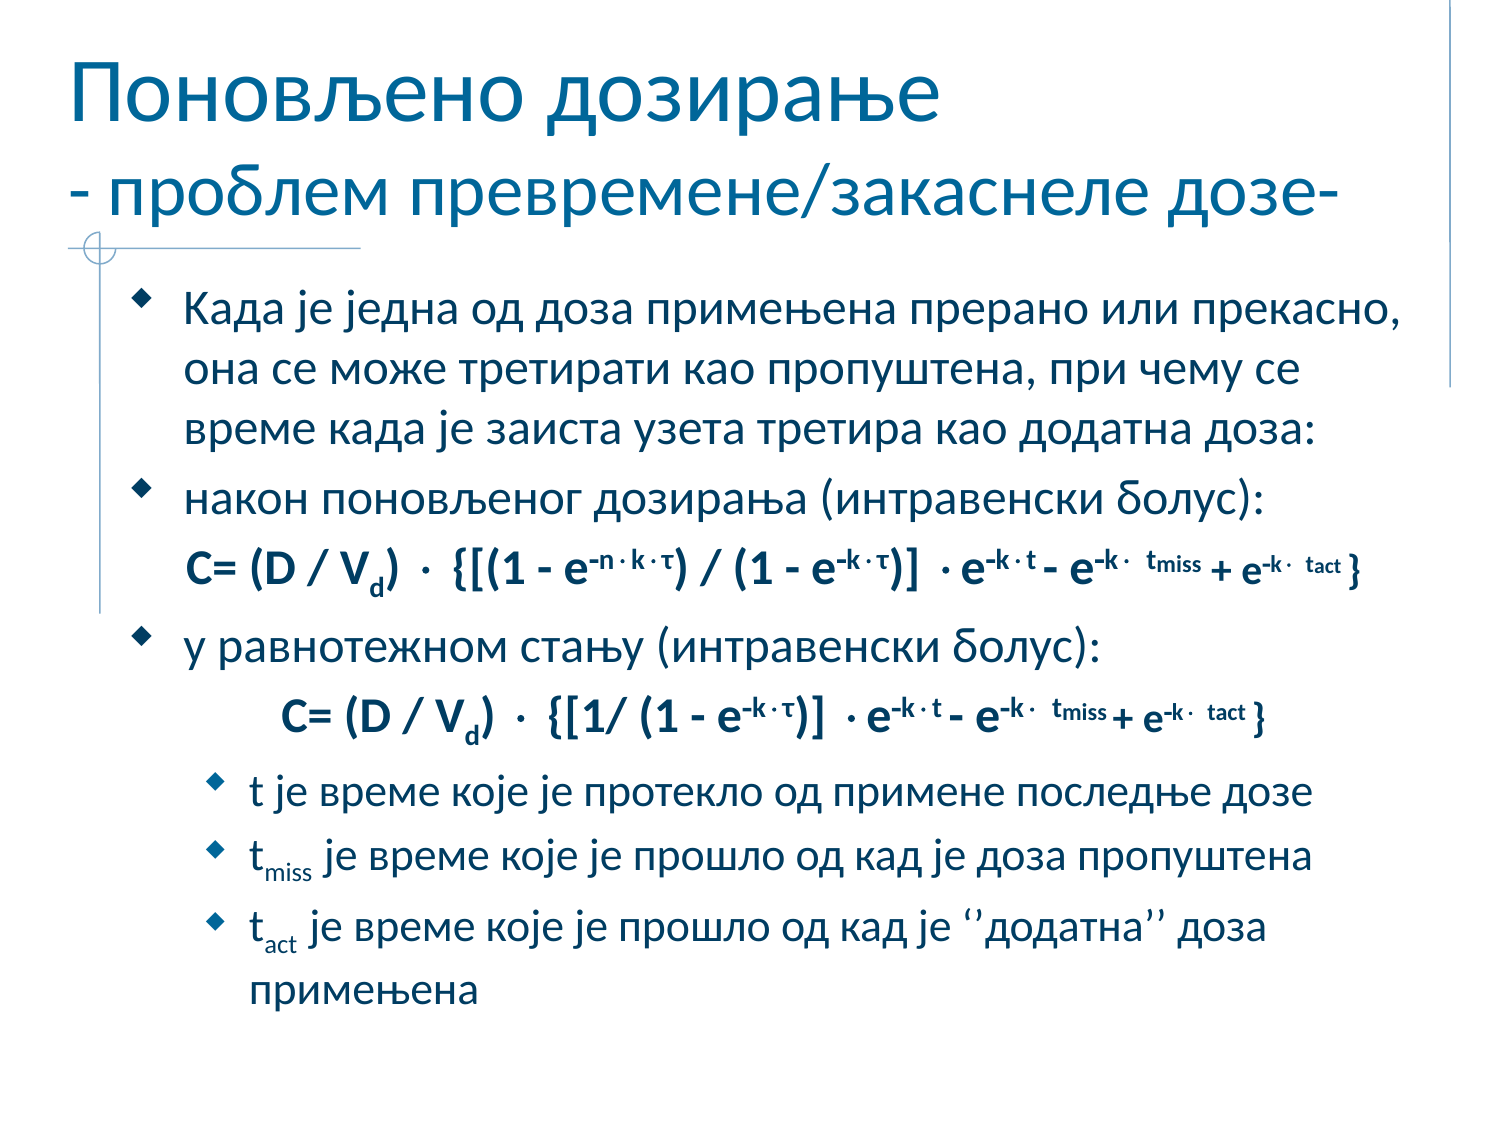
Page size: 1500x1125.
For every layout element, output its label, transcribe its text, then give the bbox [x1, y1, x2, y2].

title Поновљено дозирање - проблем превремене/закаснеле дозе- [52, 49, 1436, 238]
list Kада је једна од доза примењена прерано или прекасно, она се може третирати као пропуштена, при чему се време када је заиста узета третира као додатна доза: након поновљеног дозирања (интравенски болус): C= (D / Vd)  {[(1 - enkτ) / (1 - ekτ)] ekt - ek tmiss + ek tact } у равнотежном стању (интравенски болус): C= (D / Vd)  {[1/ (1 - ekτ)] ekt - ek tmiss + ek tact } t је време које је протекло од примене последње дозе tmiss је време које је прошло од кад је доза пропуштена tact је време које је прошло од кад је ‘’додатна’’ доза примењена [111, 266, 1436, 1024]
